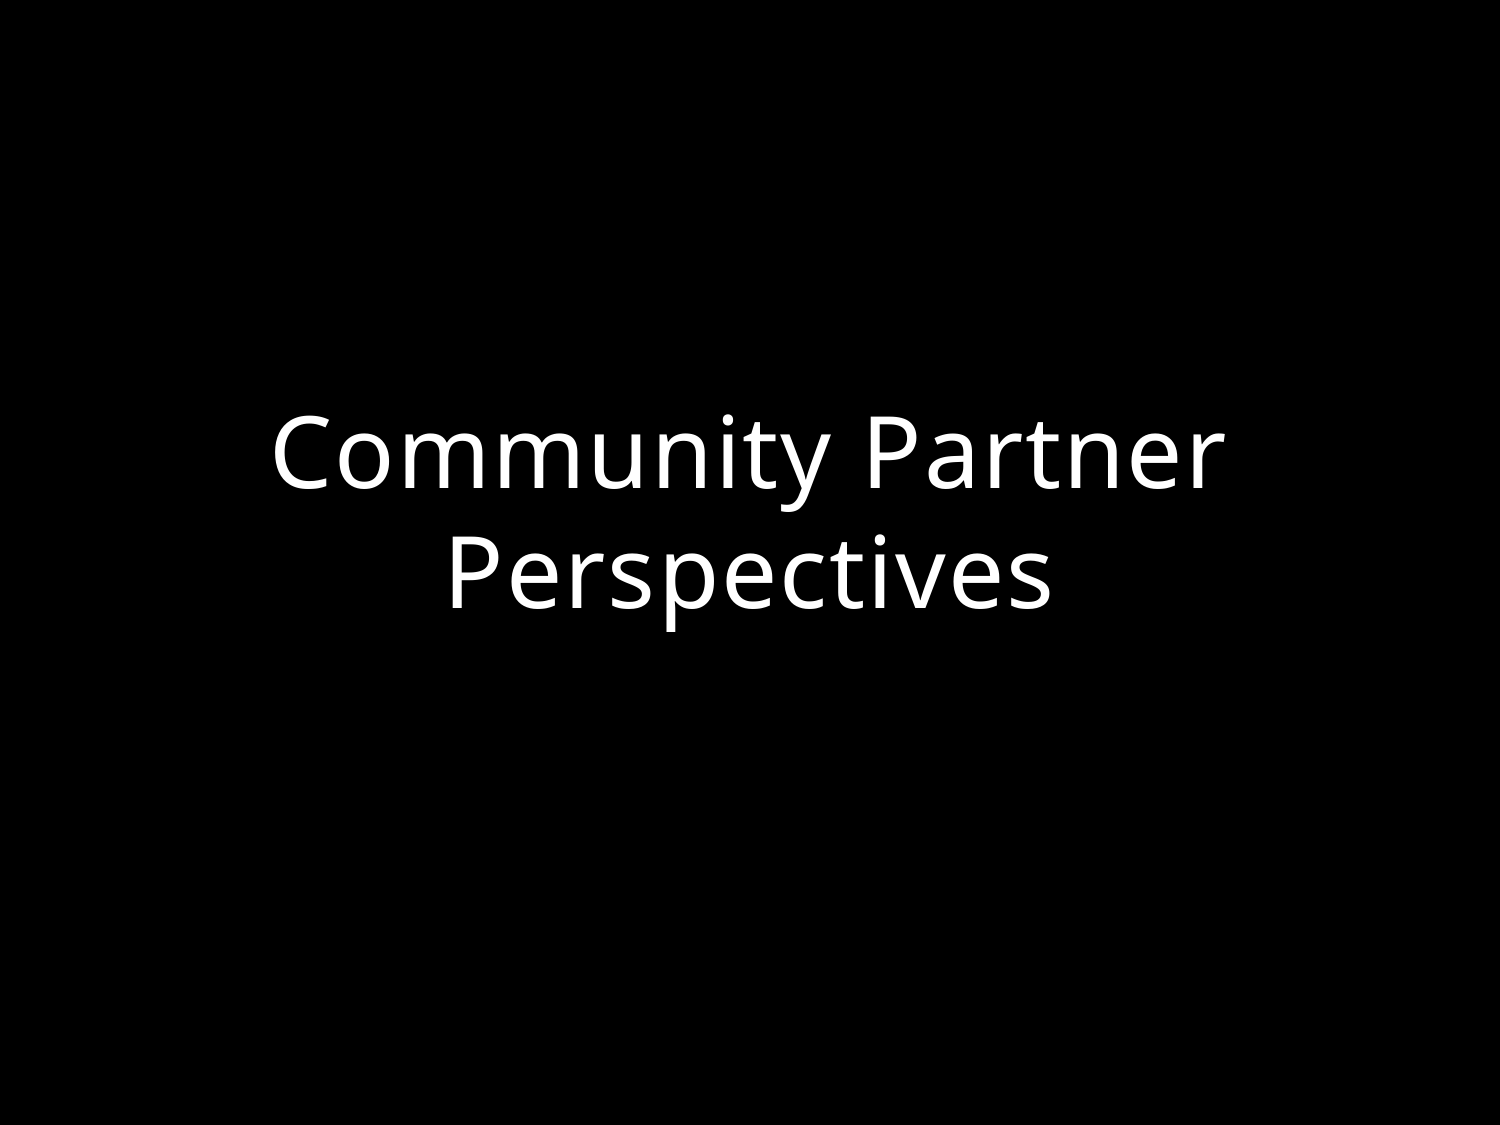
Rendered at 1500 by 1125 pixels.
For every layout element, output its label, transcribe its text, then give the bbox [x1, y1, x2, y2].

title Community Partner Perspectives [112, 373, 1388, 644]
